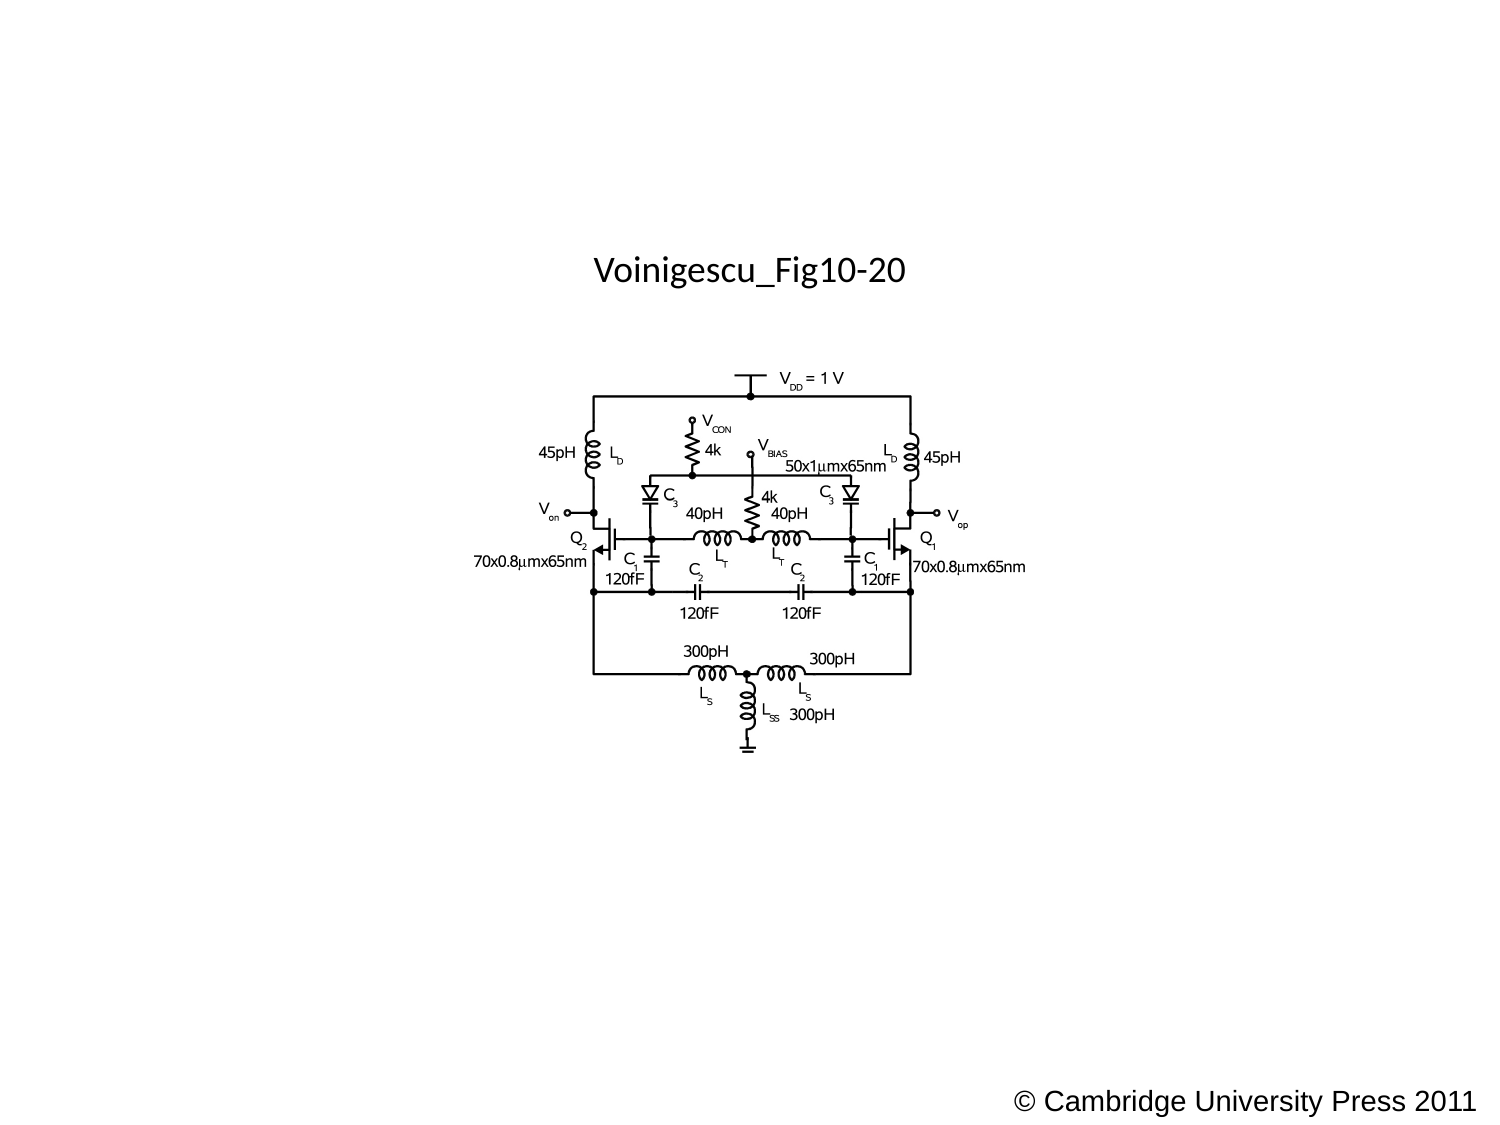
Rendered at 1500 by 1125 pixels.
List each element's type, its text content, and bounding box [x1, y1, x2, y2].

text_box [474, 237, 1026, 753]
text_box © Cambridge University Press 2011 [907, 1074, 1493, 1125]
